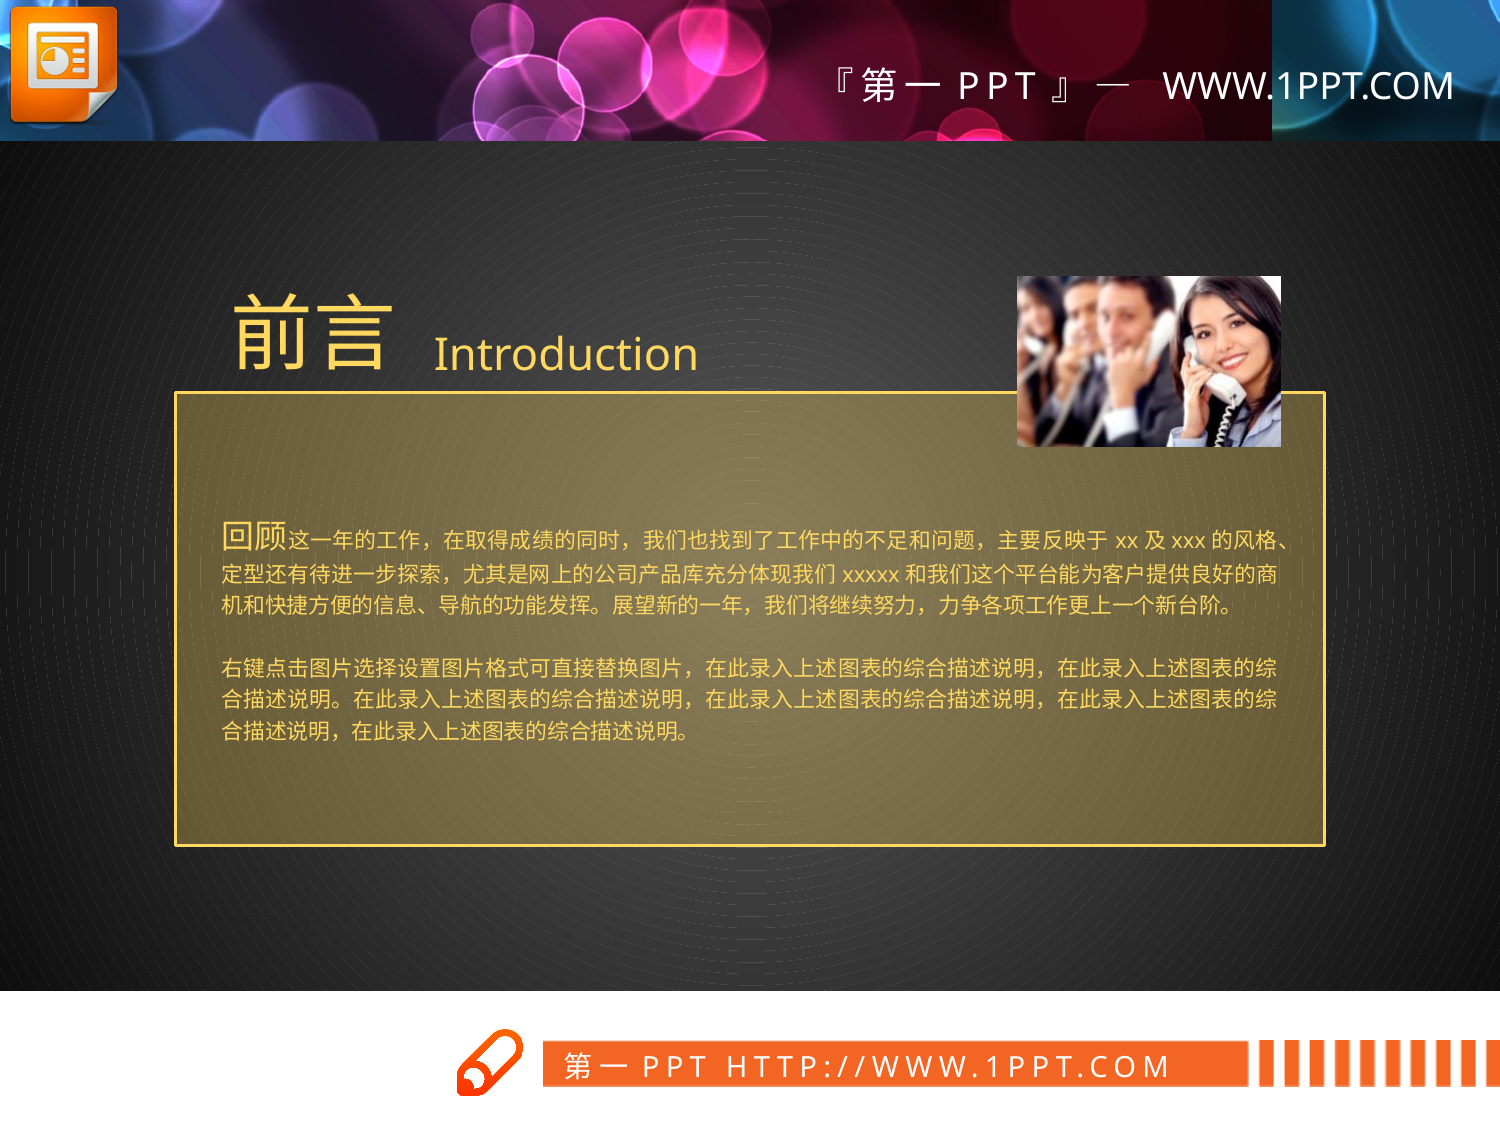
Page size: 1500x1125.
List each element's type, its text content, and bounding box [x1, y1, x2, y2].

text_box 前言 [215, 272, 411, 388]
picture [0, 0, 1500, 141]
text_box 回顾这一年的工作，在取得成绩的同时，我们也找到了工作中的不足和问题，主要反映于xx及xxx的风格、定型还有待进一步探索，尤其是网上的公司产品库充分体现我们xxxxx和我们这个平台能为客户提供良好的商机和快捷方便的信息、导航的功能发挥。展望新的一年，我们将继续努力，力争各项工作更上一个新台阶。 右键点击图片选择设置图片格式可直接替换图片，在此录入上述图表的综合描述说明，在此录入上述图表的综合描述说明。在此录入上述图表的综合描述说明，在此录入上述图表的综合描述说明，在此录入上述图表的综合描述说明，在此录入上述图表的综合描述说明。 [206, 500, 1294, 783]
text_box [175, 392, 1325, 846]
picture [1017, 276, 1281, 448]
picture [543, 1040, 1500, 1087]
text_box Introduction [418, 317, 715, 388]
